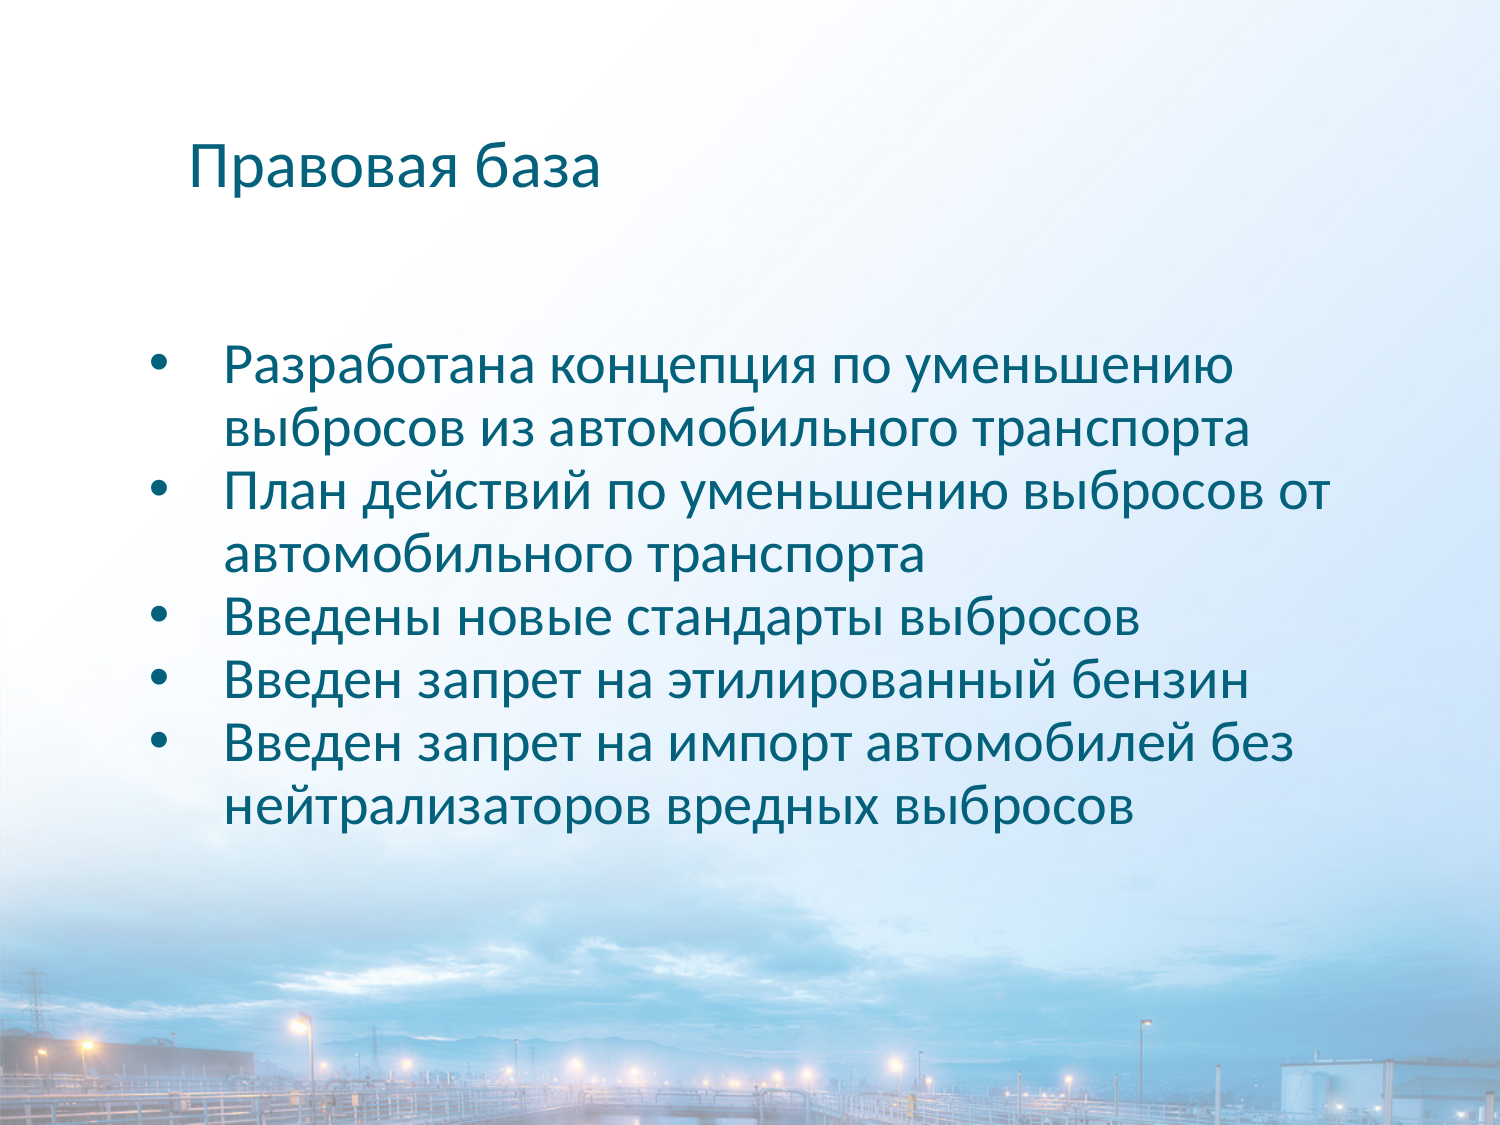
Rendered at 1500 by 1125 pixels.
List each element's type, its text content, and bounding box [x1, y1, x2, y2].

text_box Разработана концепция по уменьшению выбросов из автомобильного транспорта План действий по уменьшению выбросов от автомобильного транспорта Введены новые стандарты выбросов Введен запрет на этилированный бензин Введен запрет на импорт автомобилей без нейтрализаторов вредных выбросов [59, 326, 1383, 845]
picture [0, 0, 1500, 1125]
text_box Правовая база [174, 113, 1155, 209]
